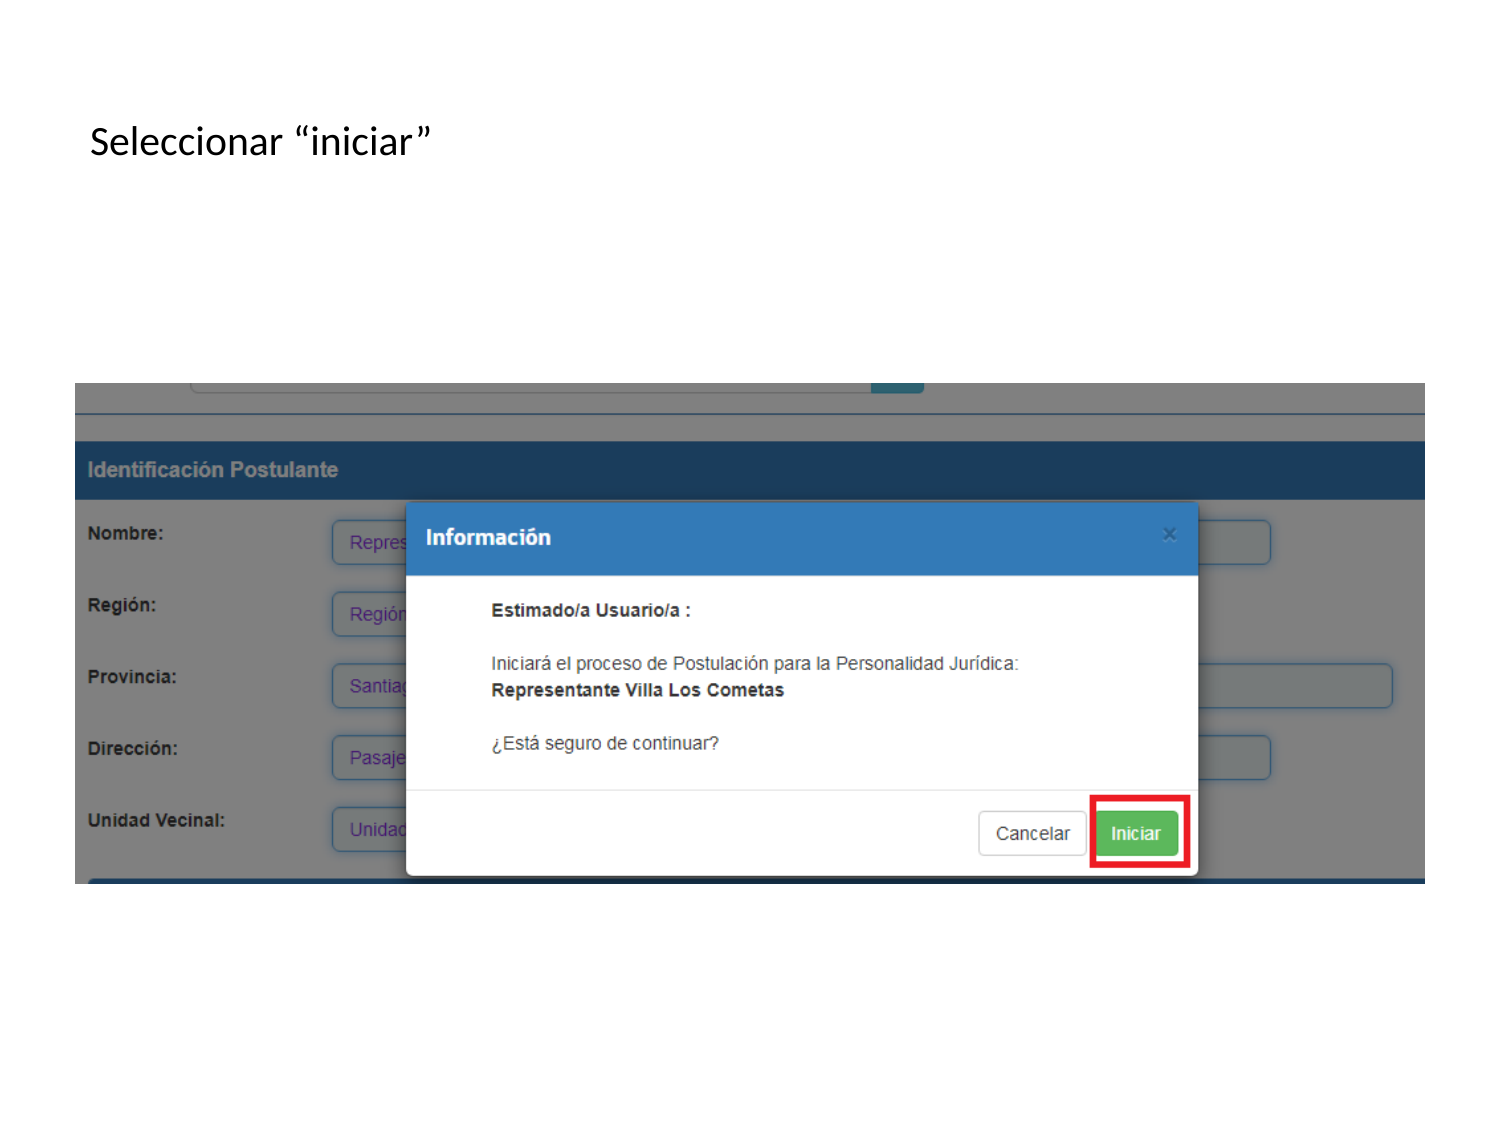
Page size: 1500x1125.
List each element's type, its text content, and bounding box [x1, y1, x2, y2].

title Seleccionar “iniciar” [75, 45, 1425, 233]
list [74, 383, 1426, 884]
